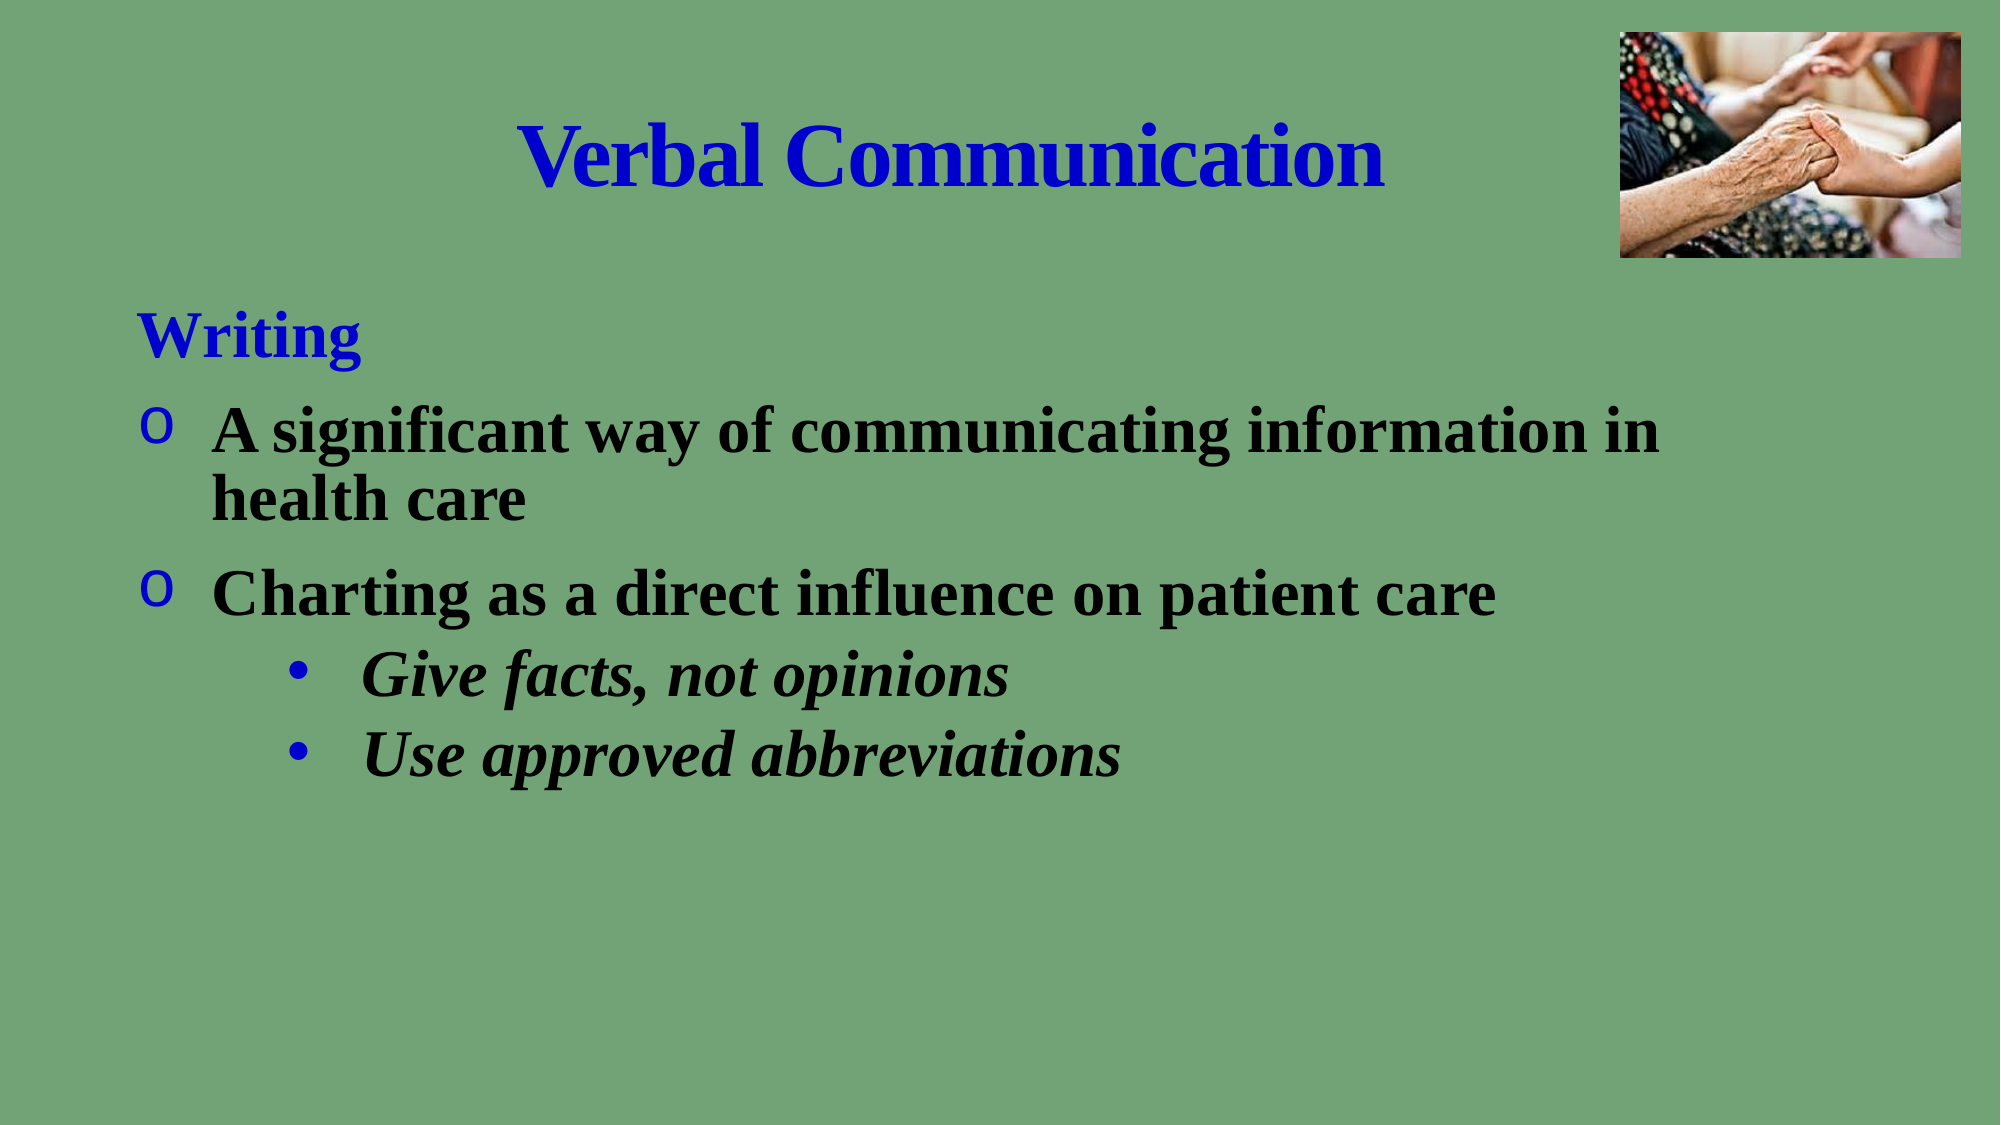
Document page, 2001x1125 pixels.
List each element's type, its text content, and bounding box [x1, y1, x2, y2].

picture [1620, 32, 1961, 258]
subtitle Writing A significant way of communicating information in health care Charting as a direct influence on patient care Give facts, not opinions Use approved abbreviations [121, 295, 1771, 1057]
title Verbal Communication [227, 76, 1620, 212]
